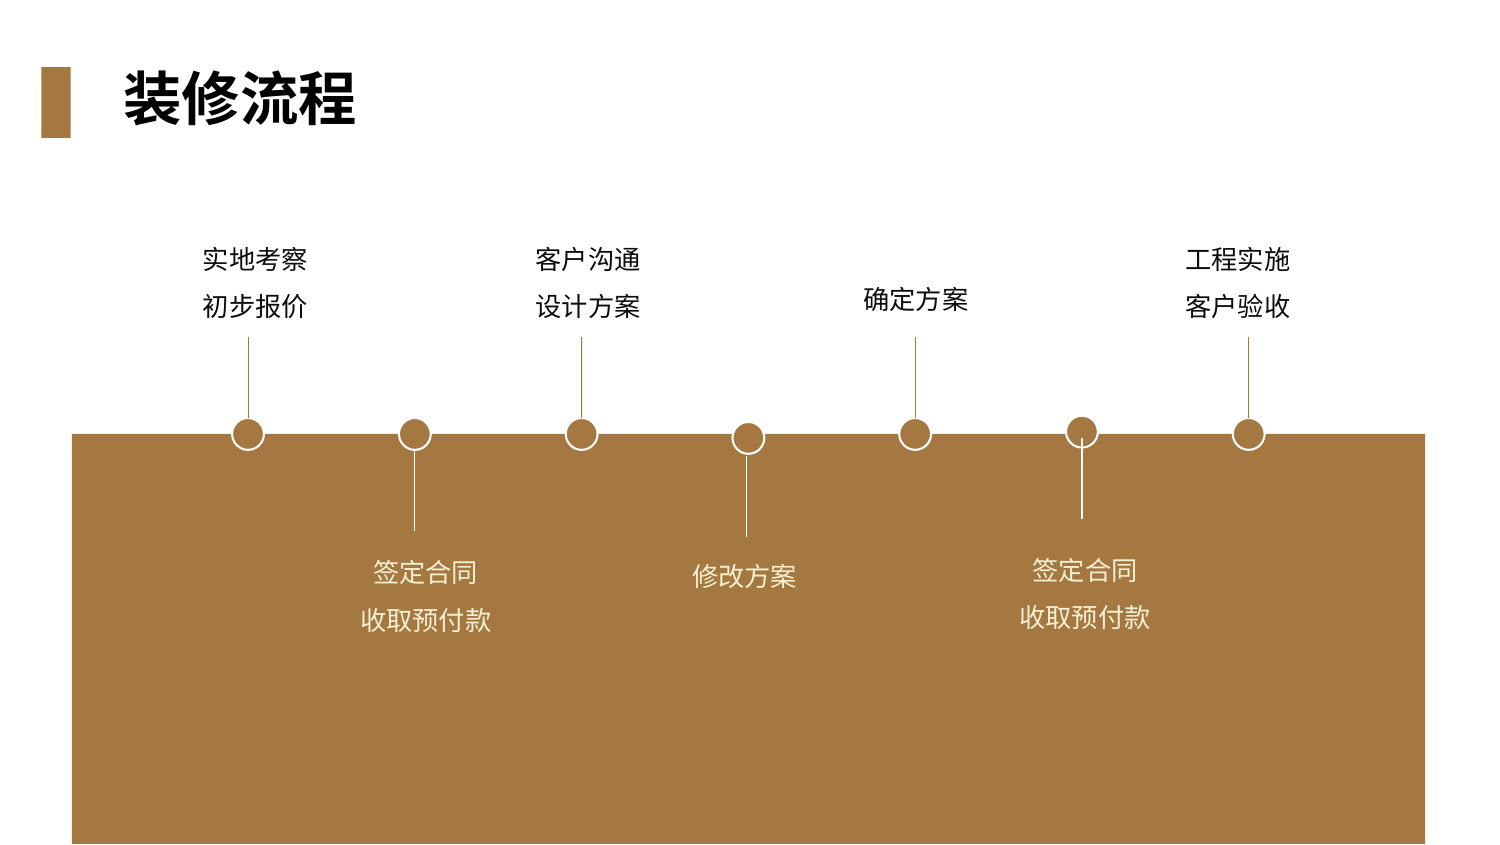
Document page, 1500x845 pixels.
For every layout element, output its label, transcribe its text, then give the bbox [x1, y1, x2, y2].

text_box 实地考察 初步报价 [188, 219, 360, 330]
text_box [564, 417, 599, 451]
text_box [731, 420, 766, 455]
text_box 修改方案 [654, 537, 835, 600]
text_box 签定合同 收取预付款 [994, 530, 1176, 641]
text_box 客户沟通 设计方案 [520, 219, 688, 330]
text_box [1231, 416, 1266, 451]
text_box [898, 416, 933, 451]
text_box 签定合同 收取预付款 [335, 533, 516, 643]
text_box 工程实施 客户验收 [1170, 219, 1349, 330]
text_box [397, 416, 432, 451]
text_box 装修流程 [108, 54, 633, 140]
text_box [231, 416, 266, 451]
text_box 确定方案 [848, 259, 995, 322]
text_box [71, 433, 1426, 844]
text_box [1064, 414, 1099, 449]
